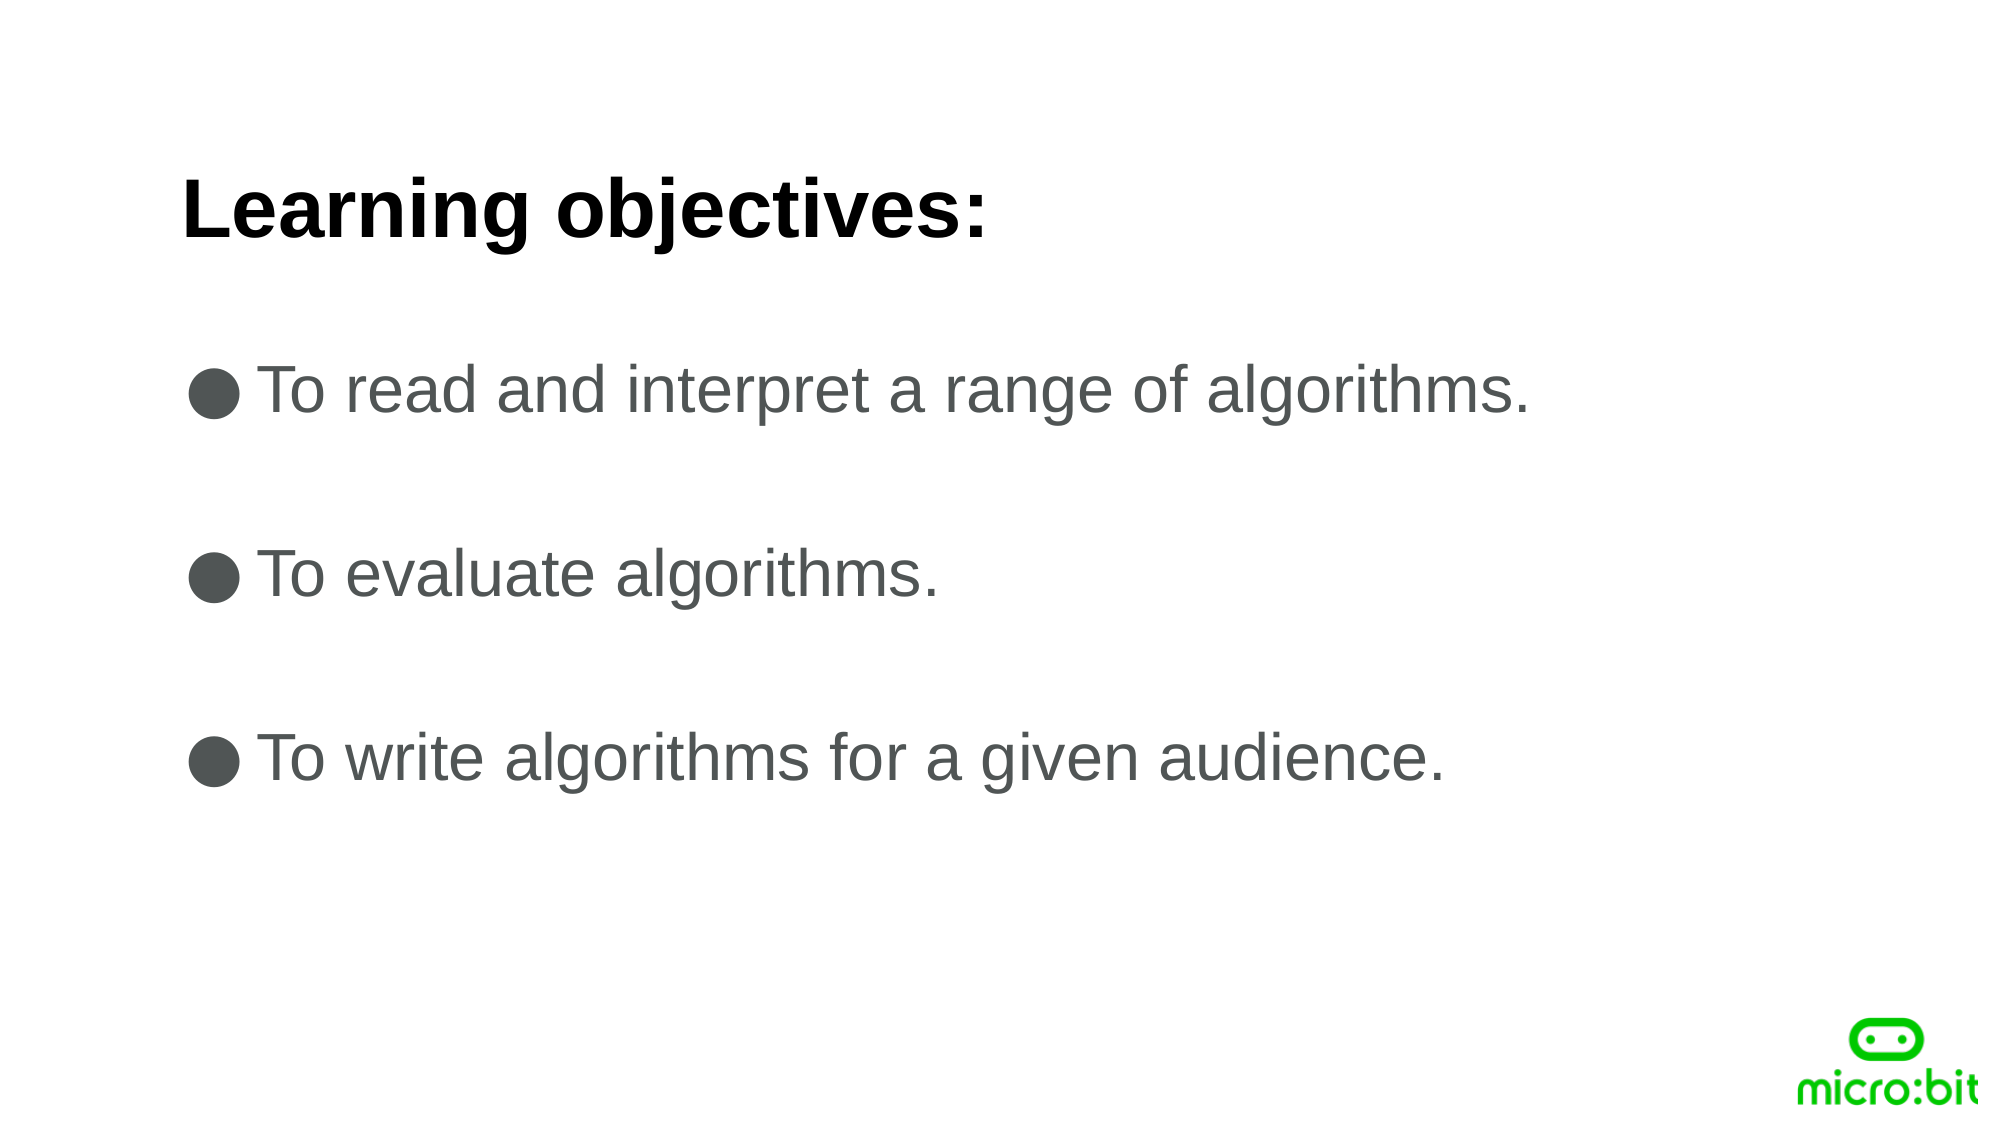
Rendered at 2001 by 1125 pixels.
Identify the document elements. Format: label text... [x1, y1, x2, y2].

text_box Learning objectives: To read and interpret a range of algorithms. To evaluate algorithms. To write algorithms for a given audience. [166, 60, 1918, 884]
picture [1797, 1017, 1978, 1106]
